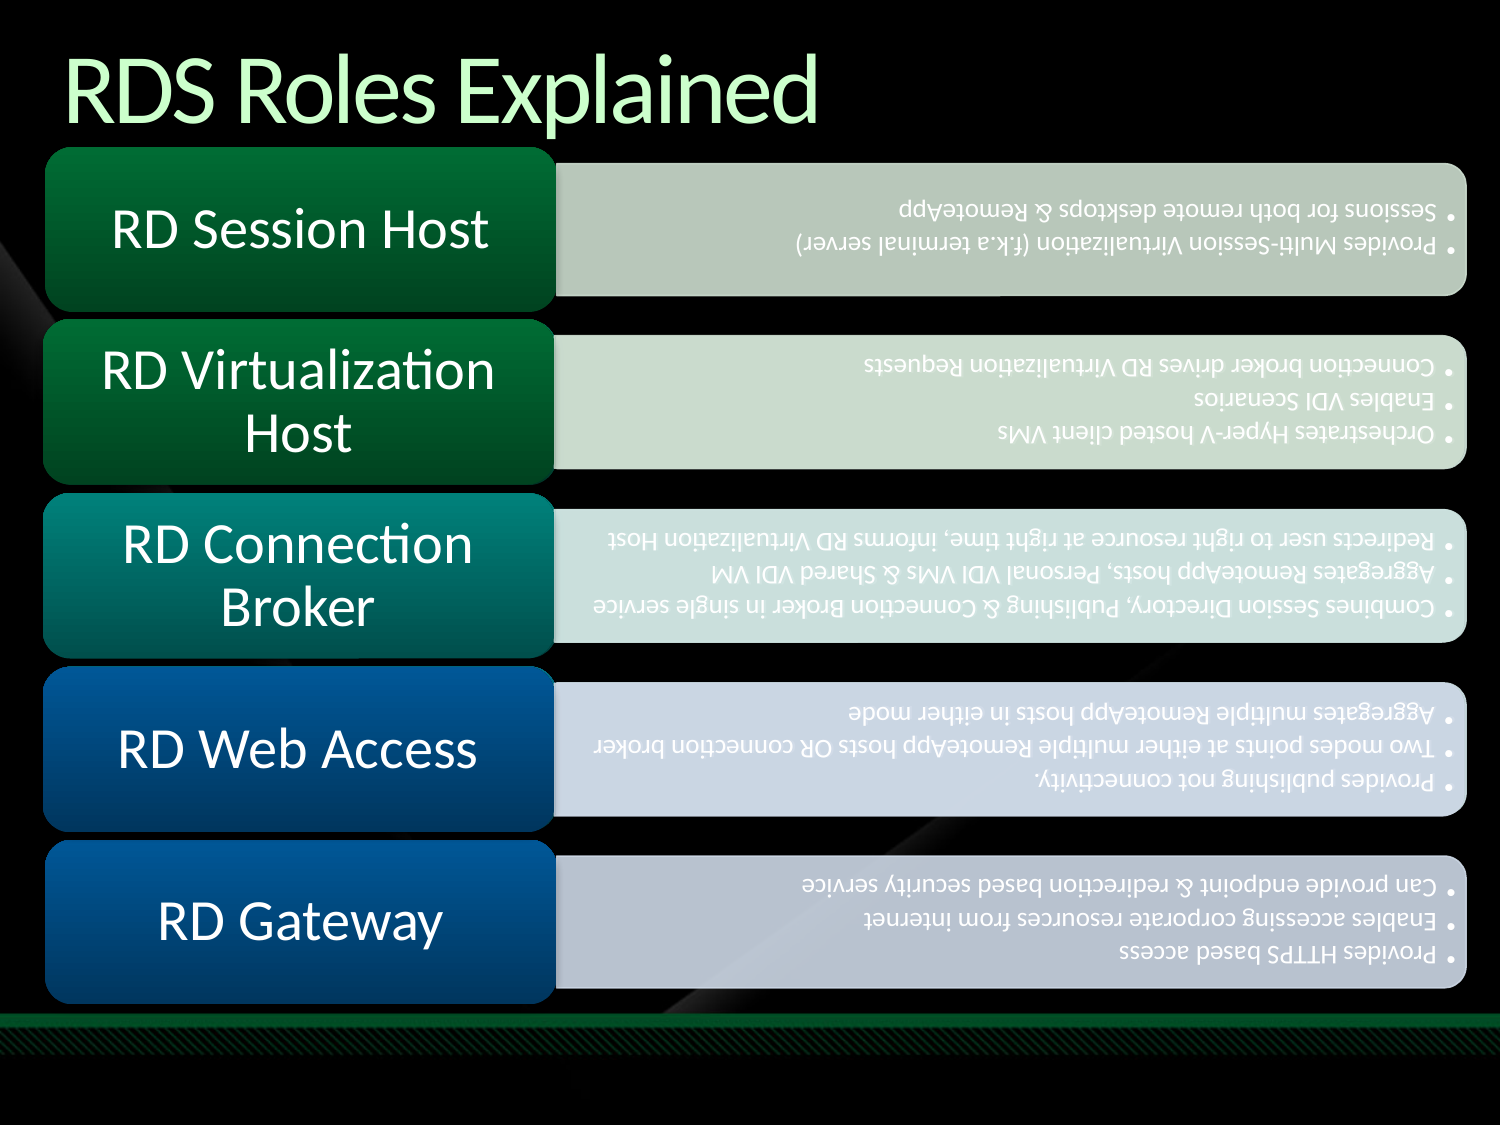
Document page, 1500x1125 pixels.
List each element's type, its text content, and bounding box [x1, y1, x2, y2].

title RDS Roles Explained [62, 37, 1438, 146]
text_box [44, 146, 1467, 322]
picture [0, 0, 1500, 1125]
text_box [44, 839, 1467, 1005]
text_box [42, 318, 1464, 833]
